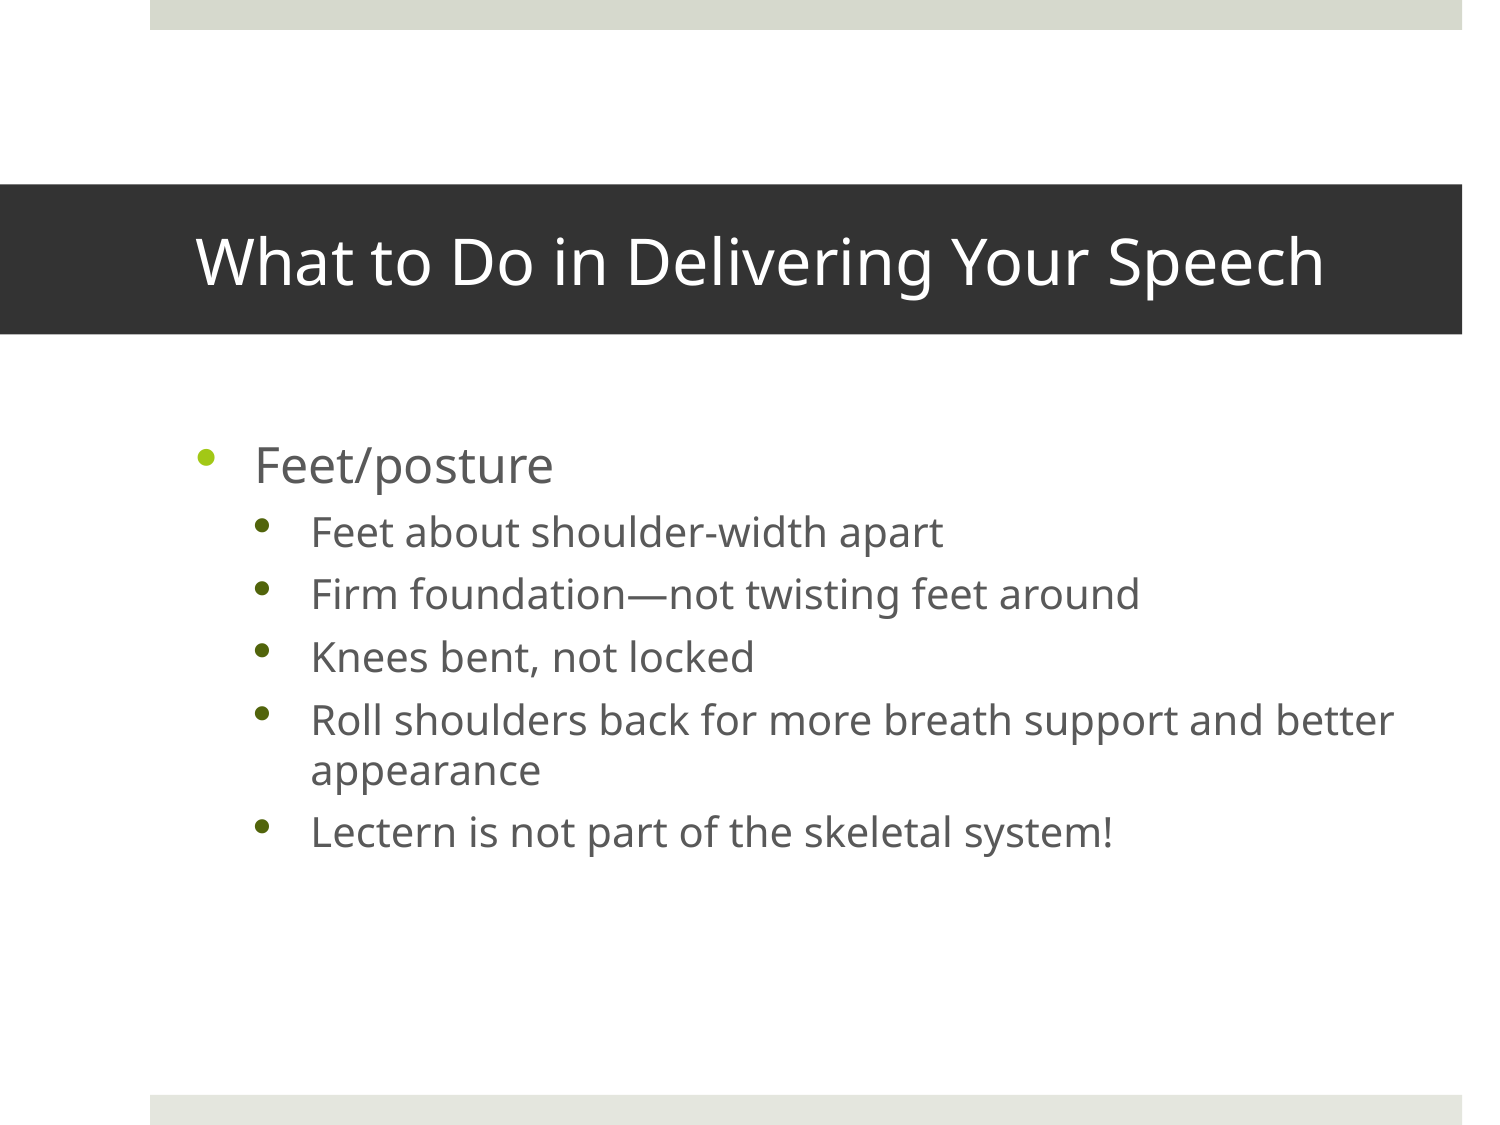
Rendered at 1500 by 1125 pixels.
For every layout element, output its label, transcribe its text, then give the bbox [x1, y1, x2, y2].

title What to Do in Delivering Your Speech [0, 184, 1463, 335]
list Feet/posture Feet about shoulder-width apart Firm foundation—not twisting feet around Knees bent, not locked Roll shoulders back for more breath support and better appearance Lectern is not part of the skeletal system! [182, 425, 1432, 1028]
